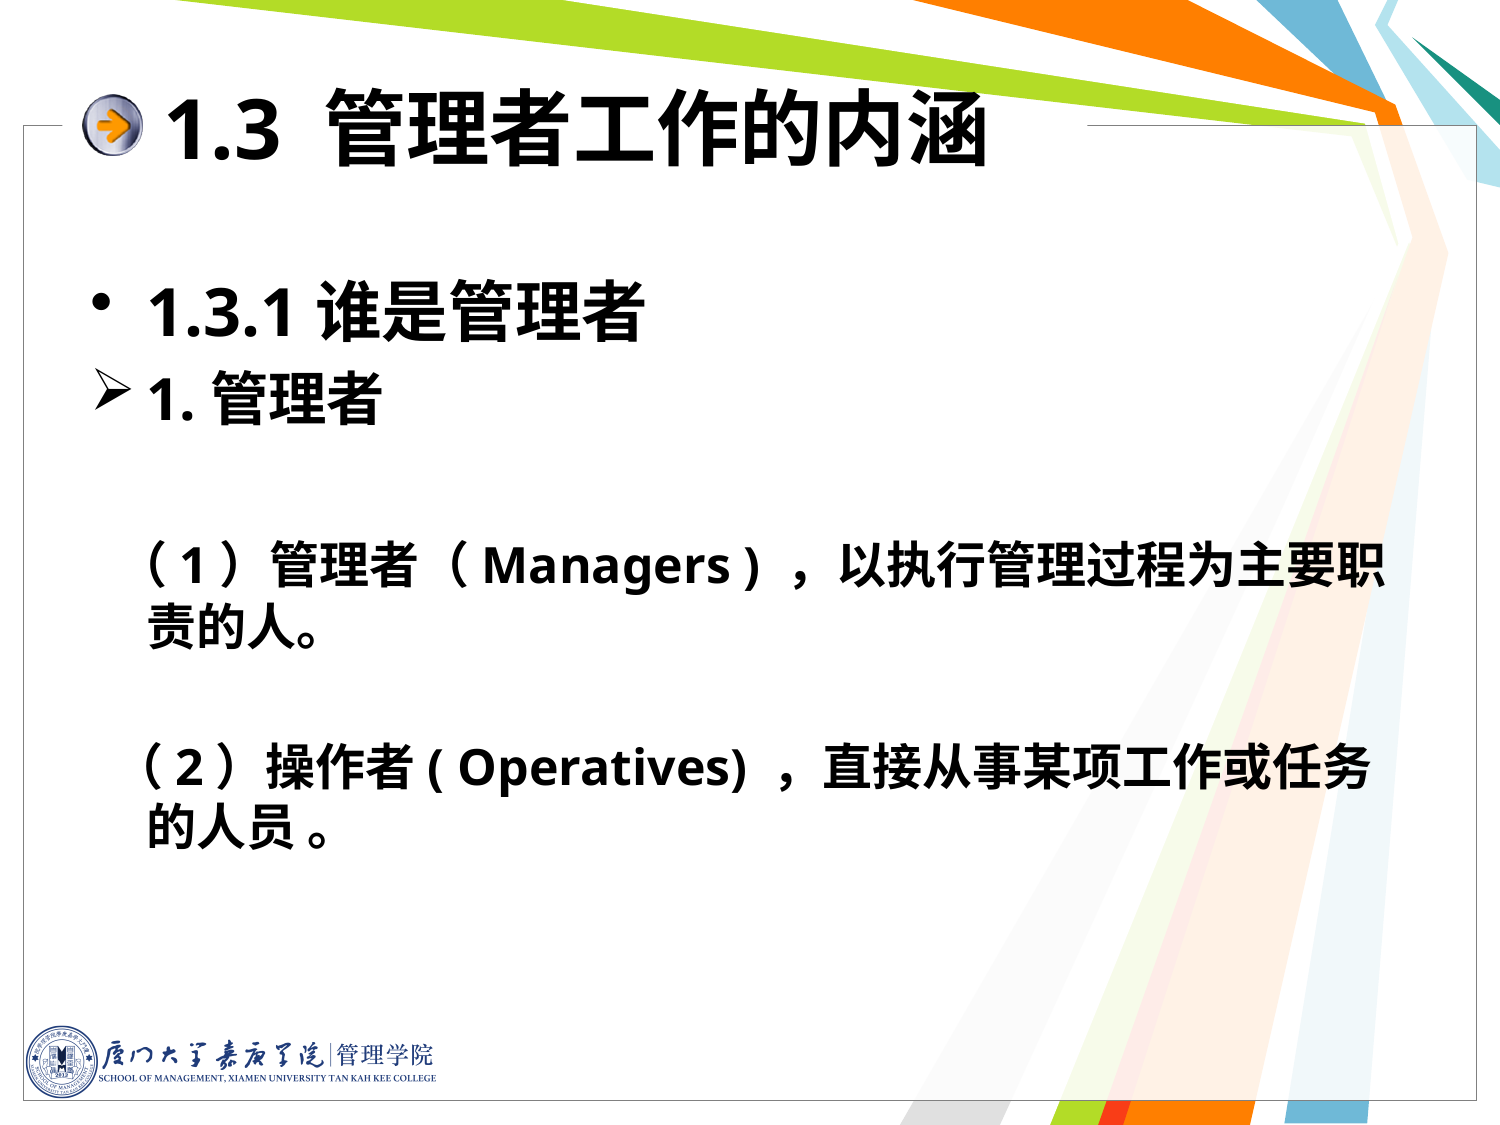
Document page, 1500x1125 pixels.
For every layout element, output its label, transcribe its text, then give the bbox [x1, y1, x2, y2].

picture [24, 1024, 438, 1100]
picture [82, 94, 143, 156]
title 1.3 管理者工作的内涵 [148, 32, 1182, 220]
list 1.3.1谁是管理者 1.管理者 （1）管理者（Managers ) ，以执行管理过程为主要职责的人。 （2）操作者( Operatives) ，直接从事某项工作或任务的人员 。 [75, 262, 1425, 1005]
